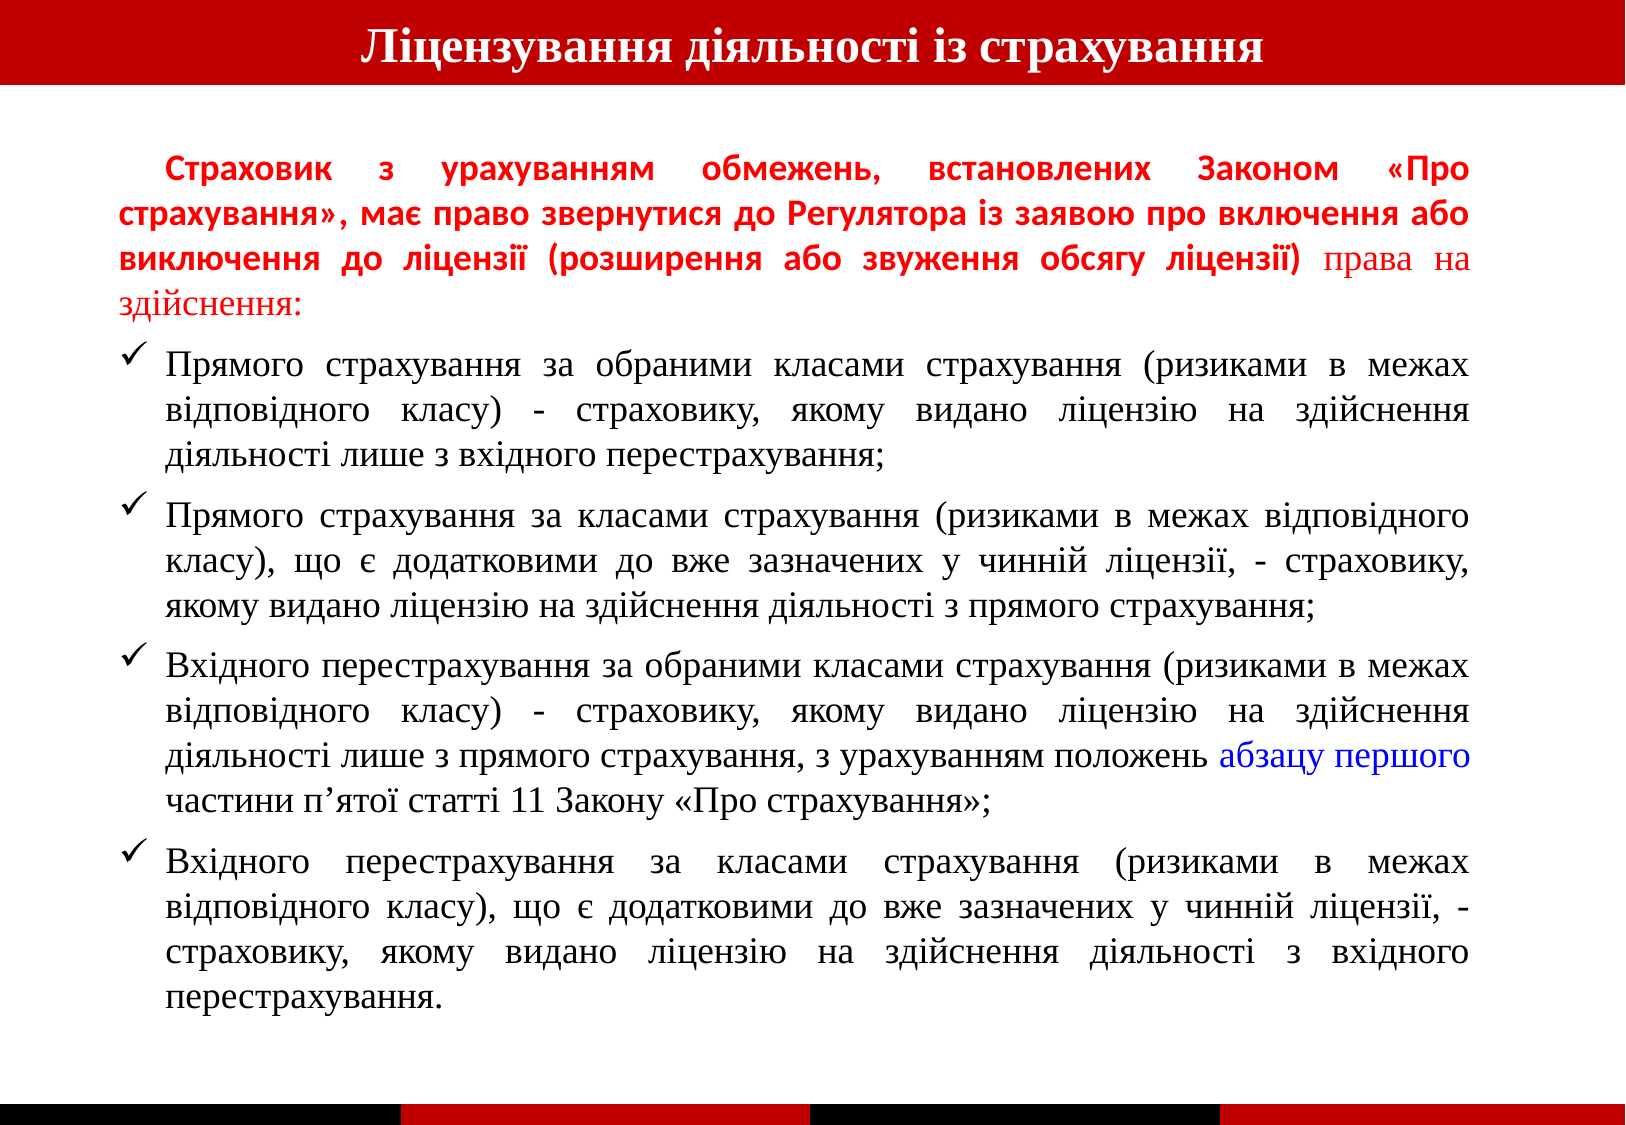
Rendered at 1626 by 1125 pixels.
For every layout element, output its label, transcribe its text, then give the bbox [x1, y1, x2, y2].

text_box [0, 1104, 401, 1125]
text_box [810, 1104, 1220, 1125]
text_box [401, 1104, 810, 1125]
text_box Ліцензування діяльності із страхування [0, 0, 1625, 85]
text_box [1220, 1104, 1625, 1125]
text_box Страховик з урахуванням обмежень, встановлених Законом «Про страхування», має право звернутися до Регулятора із заявою про включення або виключення до ліцензії (розширення або звуження обсягу ліцензії) права на здійснення: Прямого страхування за обраними класами страхування (ризиками в межах відповідного класу) - страховику, якому видано ліцензію на здійснення діяльності лише з вхідного перестрахування; Прямого страхування за класами страхування (ризиками в межах відповідного класу), що є додатковими до вже зазначених у чинній ліцензії, - страховику, якому видано ліцензію на здійснення діяльності з прямого страхування; Вхідного перестрахування за обраними класами страхування (ризиками в межах відповідного класу) - страховику, якому видано ліцензію на здійснення діяльності лише з прямого страхування, з урахуванням положень абзацу першого частини п’ятої статті 11 Закону «Про страхування»; Вхідного перестрахування за класами страхування (ризиками в межах відповідного класу), що є додатковими до вже зазначених у чинній ліцензії, - страховику, якому видано ліцензію на здійснення діяльності з вхідного перестрахування. [103, 135, 1486, 1084]
